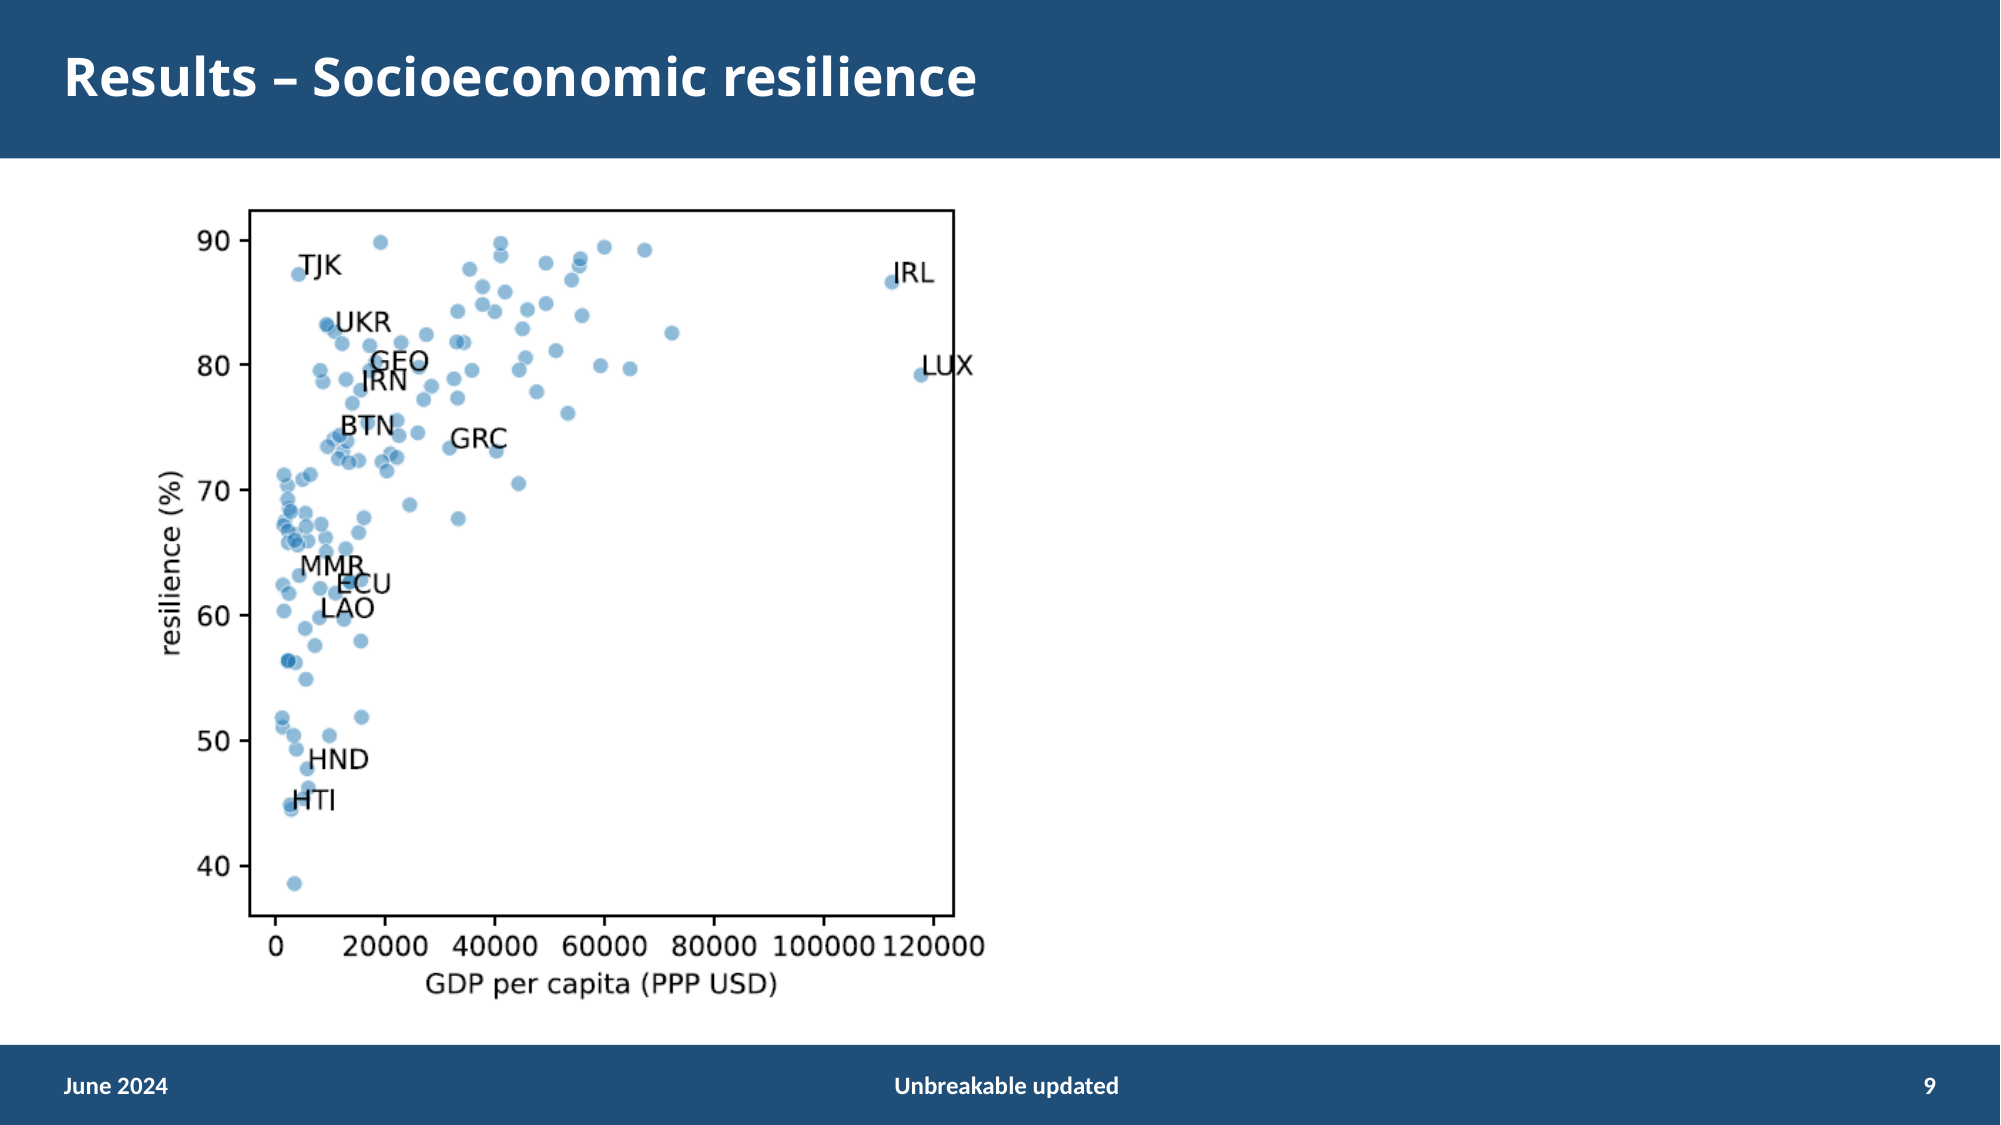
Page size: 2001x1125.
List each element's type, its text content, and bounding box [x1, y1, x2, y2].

title Results – Socioeconomic resilience [49, 42, 1962, 116]
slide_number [49, 1054, 499, 1115]
slide_number 9 [1501, 1054, 1951, 1115]
picture [136, 188, 988, 1013]
footer Unbreakable updated [543, 1054, 1471, 1115]
